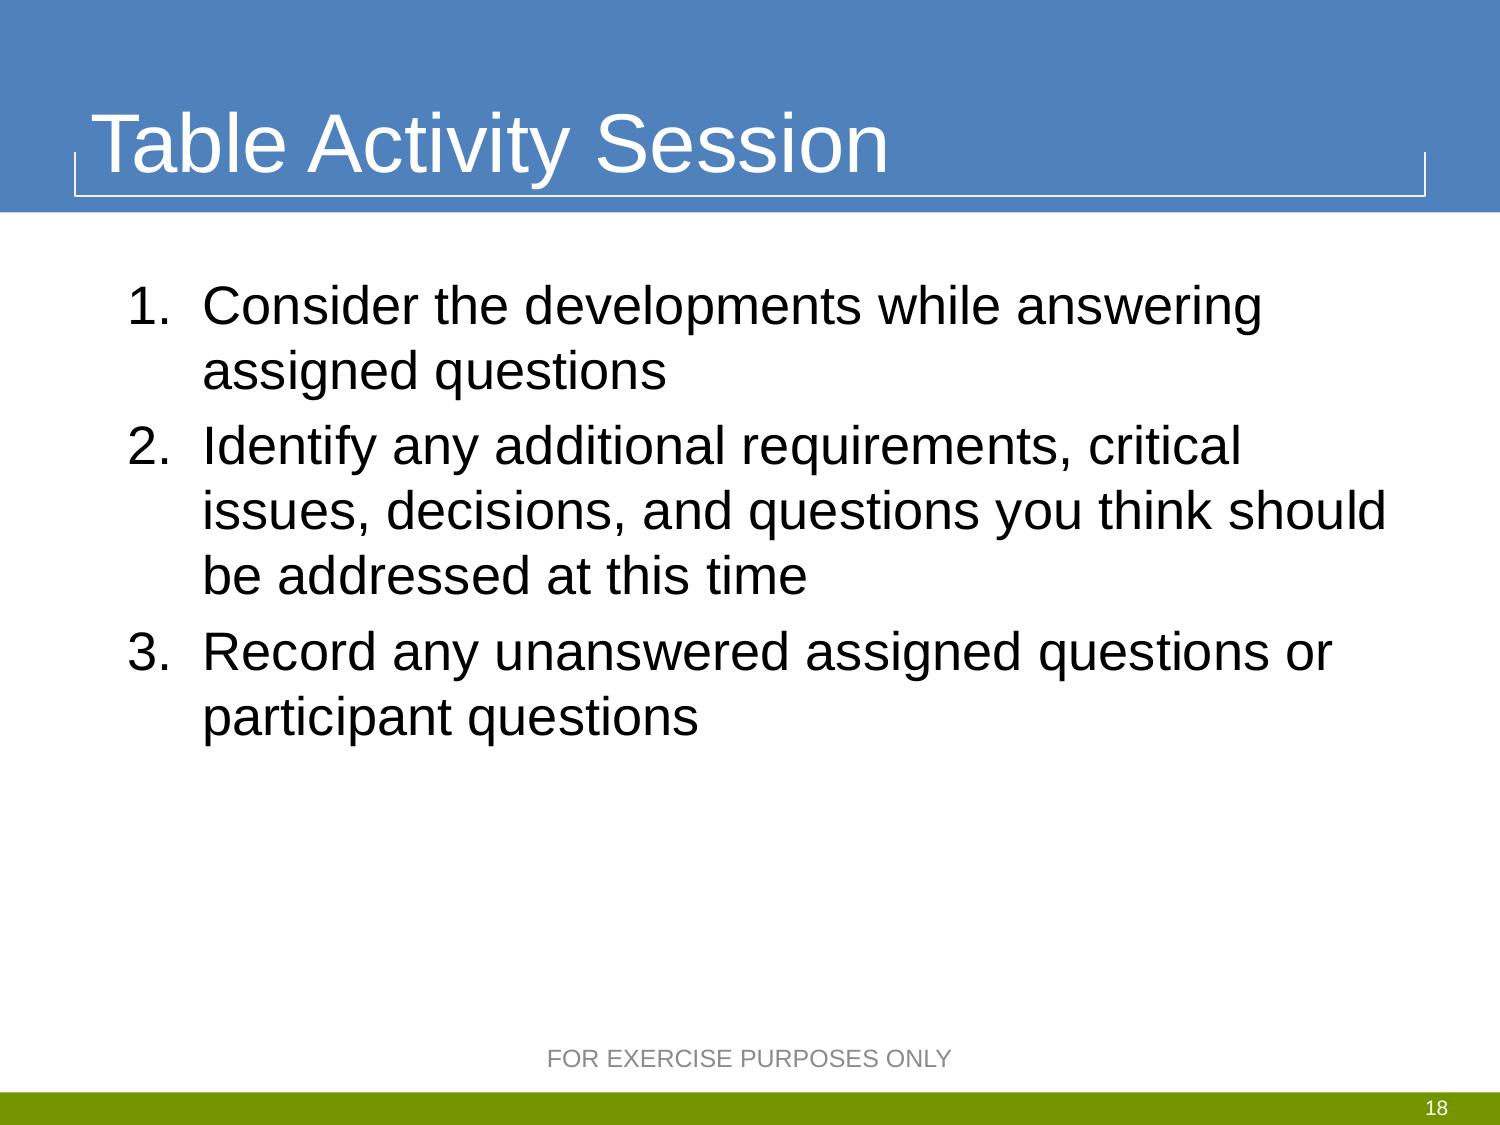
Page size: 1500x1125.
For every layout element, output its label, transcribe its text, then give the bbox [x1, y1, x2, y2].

title Table Activity Session [74, 44, 1426, 233]
footer FOR EXERCISE PURPOSES ONLY [512, 1042, 988, 1103]
list Consider the developments while answering assigned questions Identify any additional requirements, critical issues, decisions, and questions you think should be addressed at this time Record any unanswered assigned questions or participant questions [74, 262, 1426, 1006]
